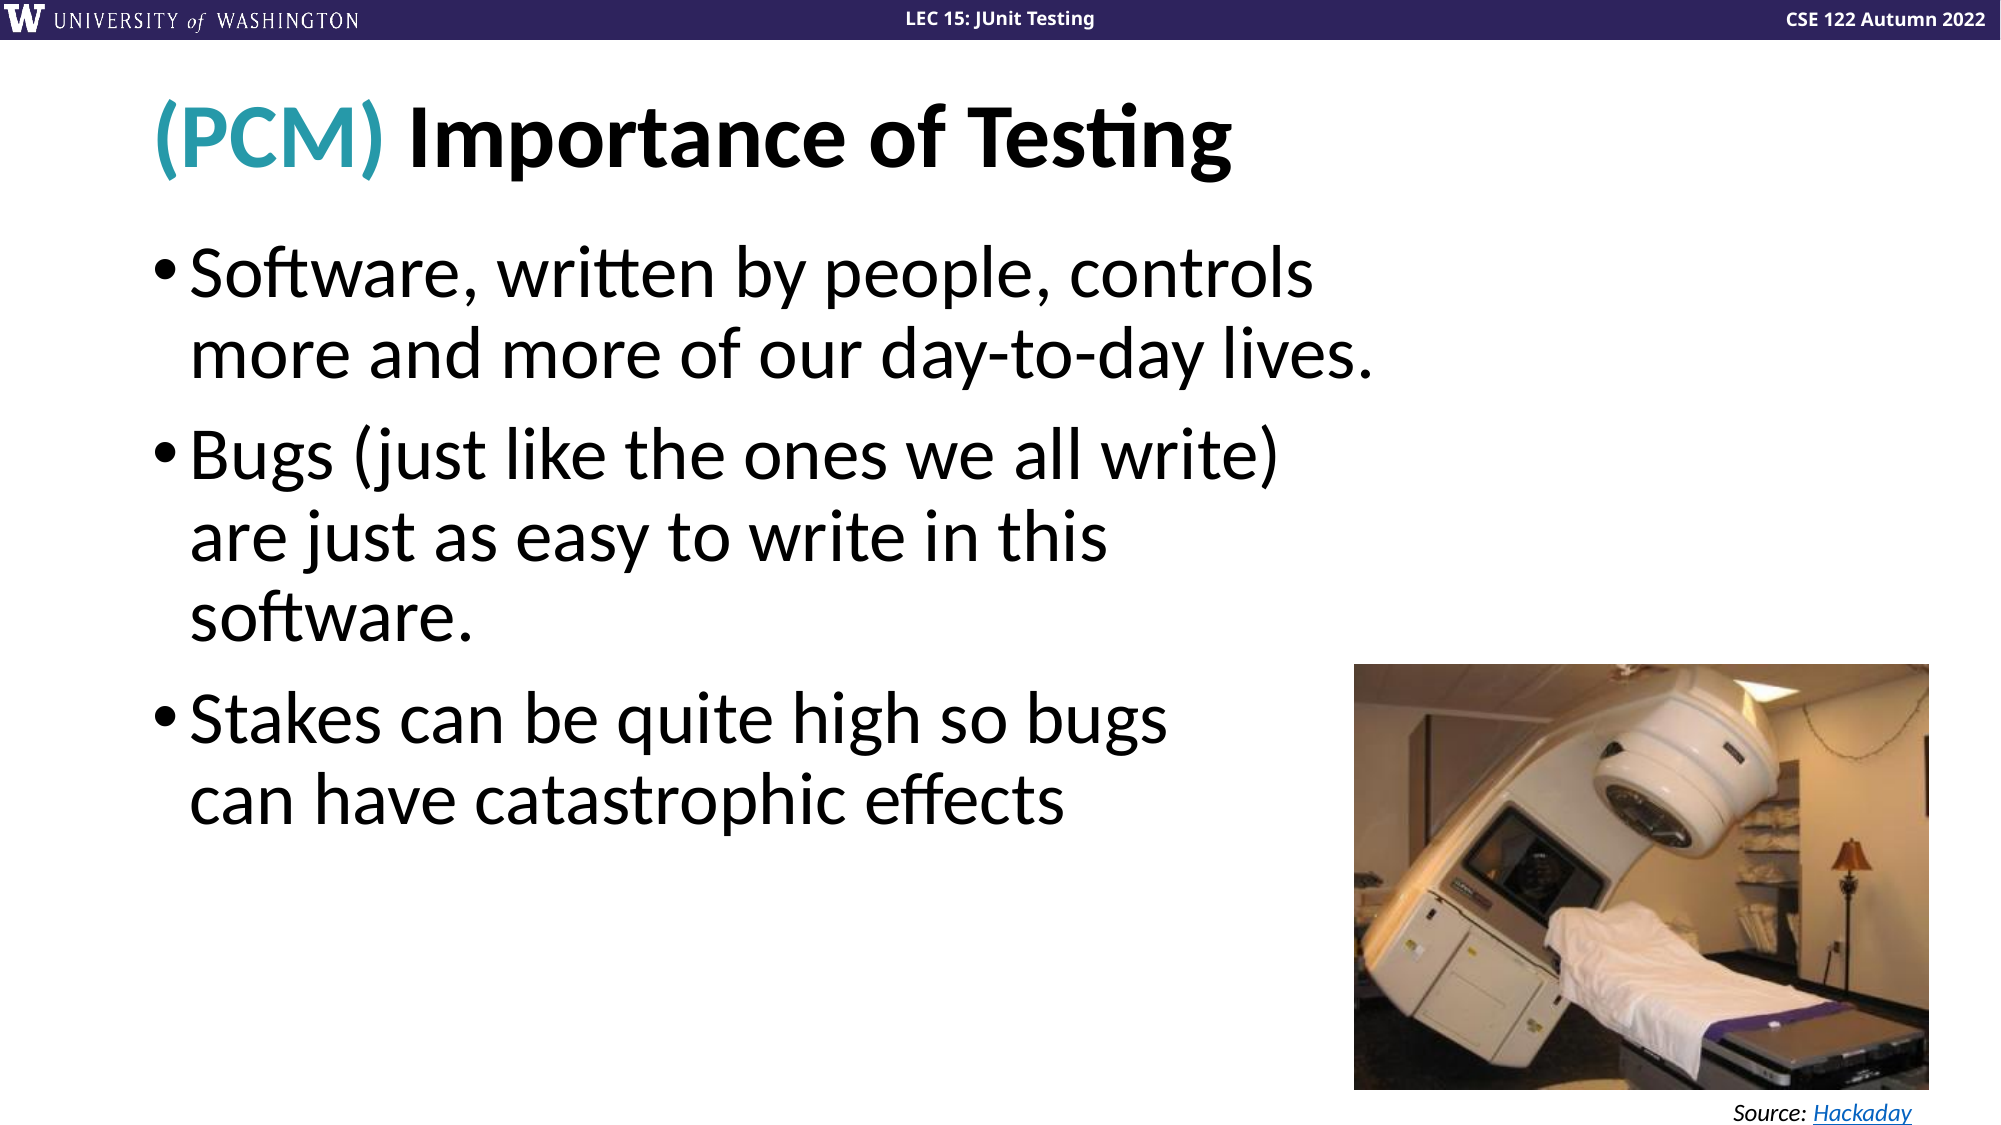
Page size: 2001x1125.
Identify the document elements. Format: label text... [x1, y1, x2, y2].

list Software, written by people, controls more and more of our day-to-day lives. Bugs (just like the ones we all write) are just as easy to write in this software. Stakes can be quite high so bugs can have catastrophic effects [137, 224, 1412, 1014]
title (PCM) Importance of Testing [137, 74, 1863, 200]
picture [1353, 664, 1929, 1090]
text_box Source: Hackaday [1718, 1090, 1928, 1125]
picture [4, 4, 358, 33]
